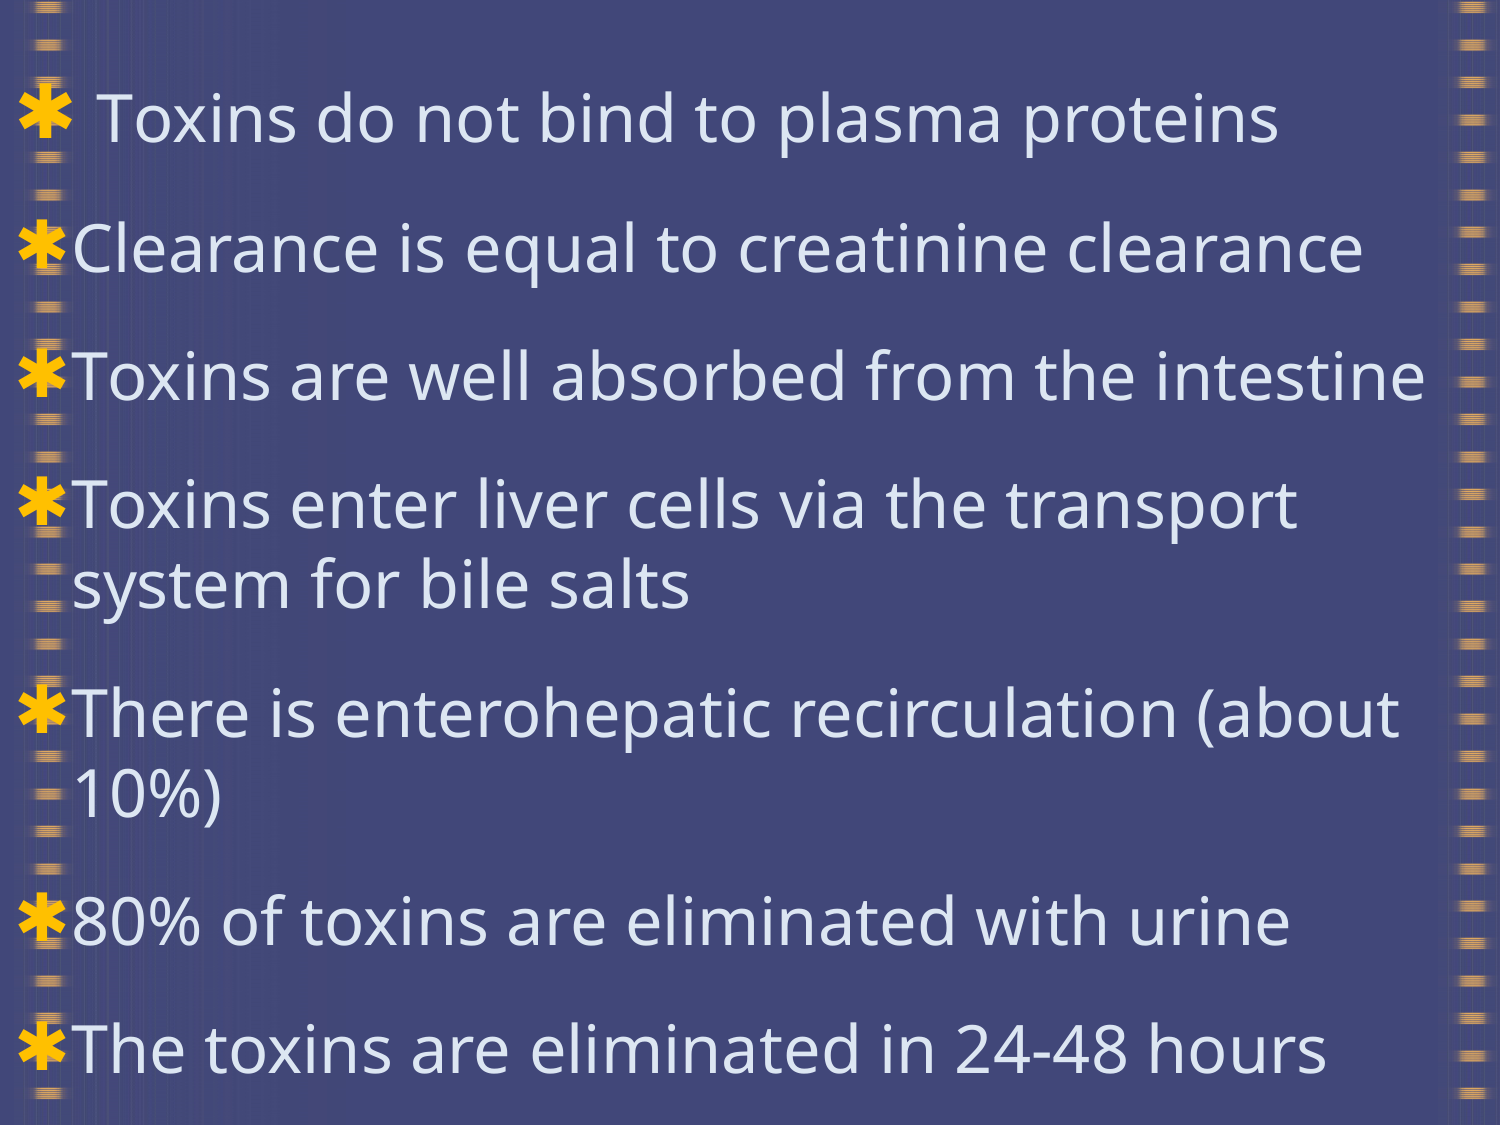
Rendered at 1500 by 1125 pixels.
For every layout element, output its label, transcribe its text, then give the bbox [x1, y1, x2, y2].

text_box Toxins do not bind to plasma proteins Clearance is equal to creatinine clearance Toxins are well absorbed from the intestine Toxins enter liver cells via the transport system for bile salts There is enterohepatic recirculation (about 10%) 80% of toxins are eliminated with urine The toxins are eliminated in 24-48 hours [0, 0, 1500, 1125]
